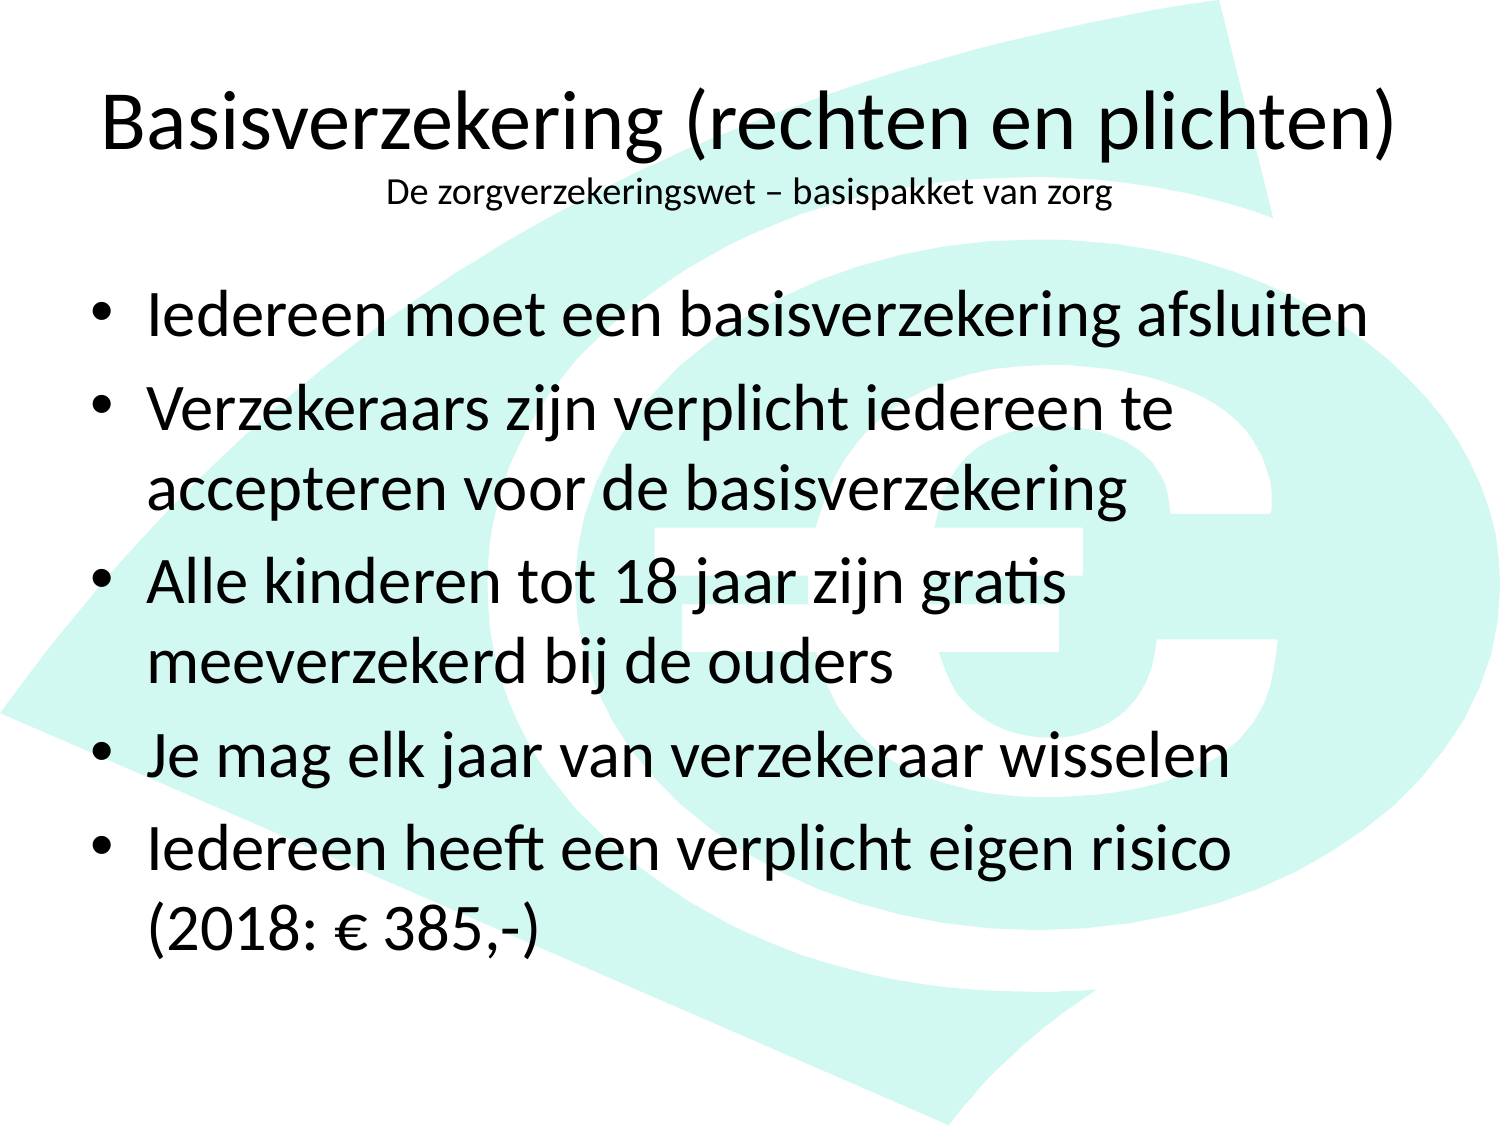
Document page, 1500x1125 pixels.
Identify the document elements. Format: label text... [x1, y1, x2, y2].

title Basisverzekering (rechten en plichten) De zorgverzekeringswet – basispakket van zorg [75, 45, 1425, 233]
list Iedereen moet een basisverzekering afsluiten Verzekeraars zijn verplicht iedereen te accepteren voor de basisverzekering Alle kinderen tot 18 jaar zijn gratis meeverzekerd bij de ouders Je mag elk jaar van verzekeraar wisselen Iedereen heeft een verplicht eigen risico (2018: € 385,-) [75, 262, 1425, 1005]
